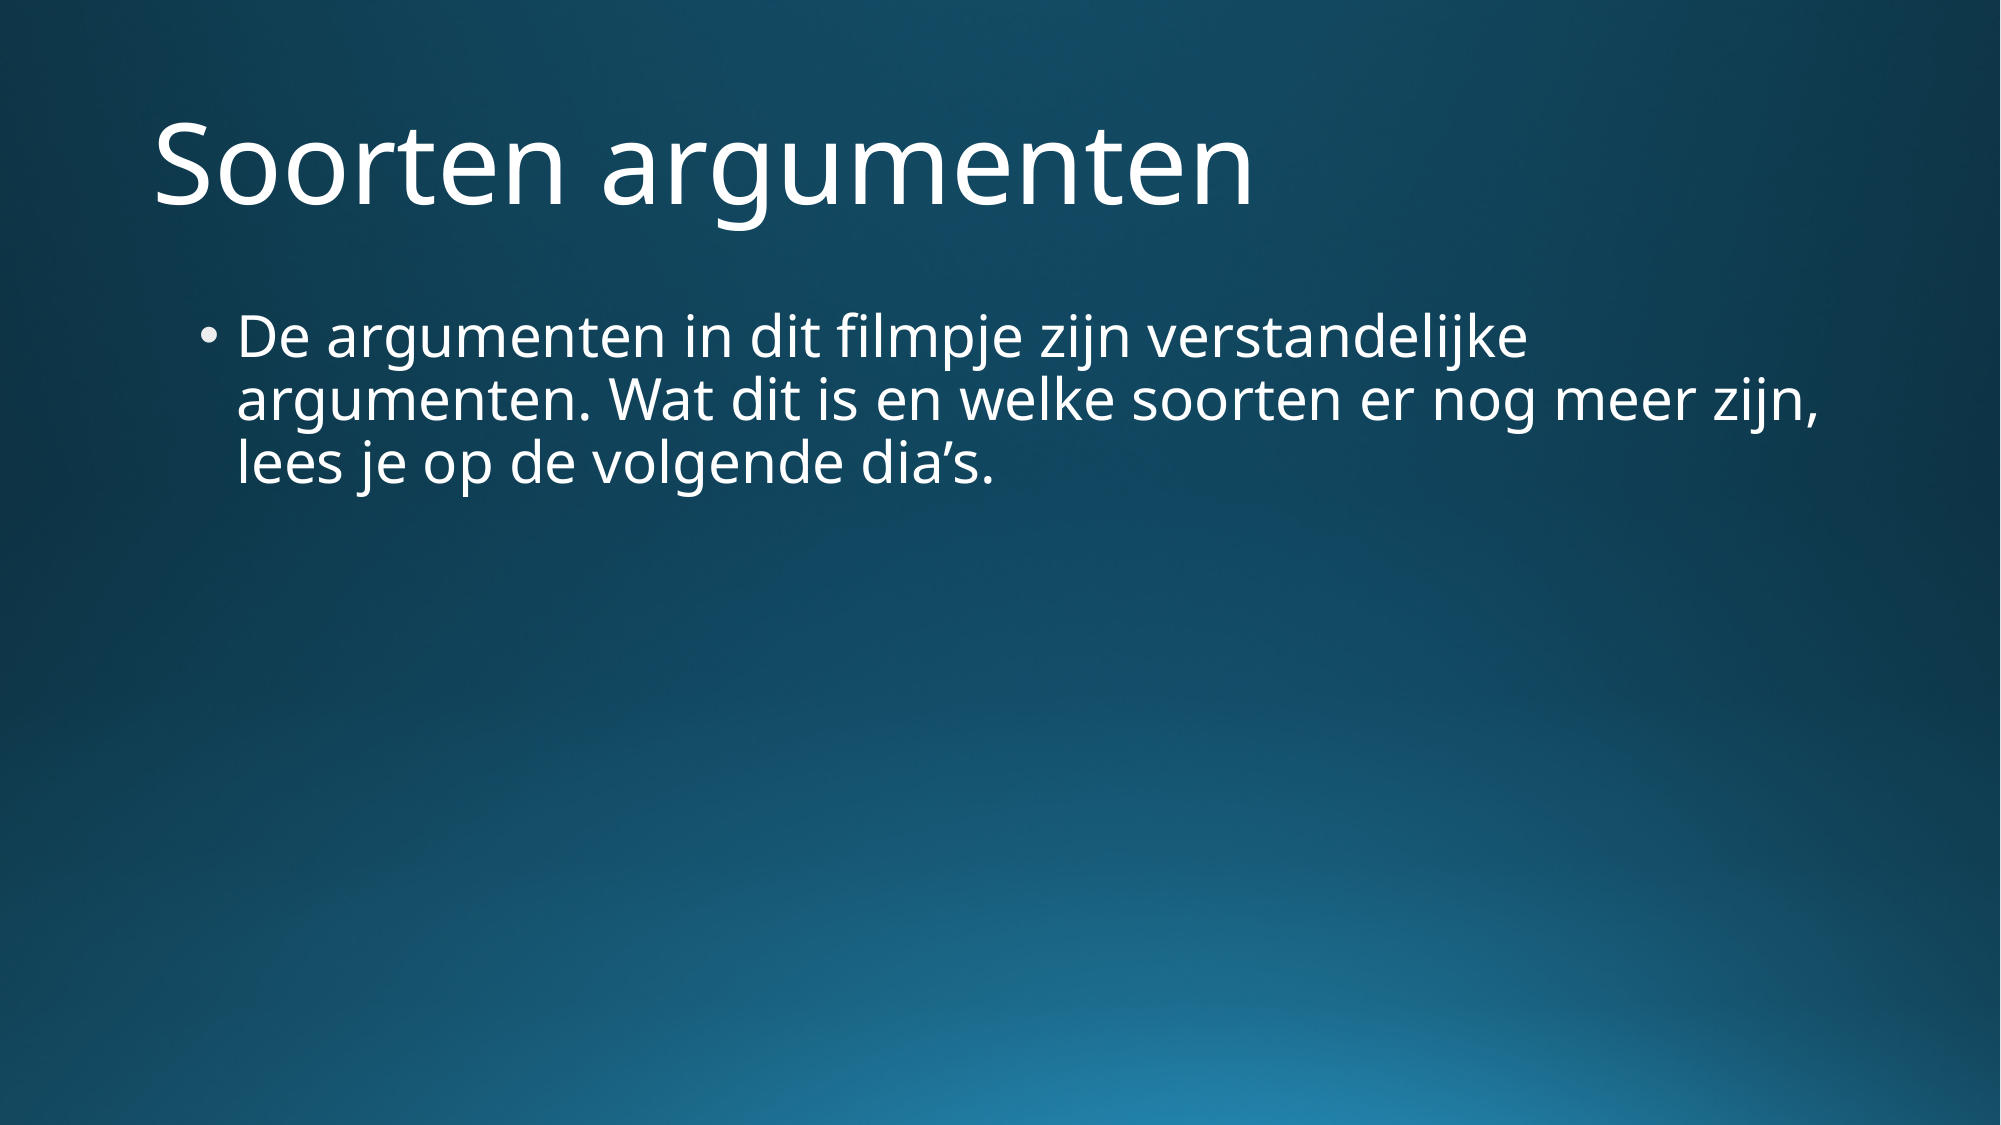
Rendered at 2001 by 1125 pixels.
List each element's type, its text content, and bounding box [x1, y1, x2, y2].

list De argumenten in dit filmpje zijn verstandelijke argumenten. Wat dit is en welke soorten er nog meer zijn, lees je op de volgende dia’s. [183, 299, 1863, 1014]
picture [0, 0, 2001, 1125]
title Soorten argumenten [137, 59, 1863, 278]
